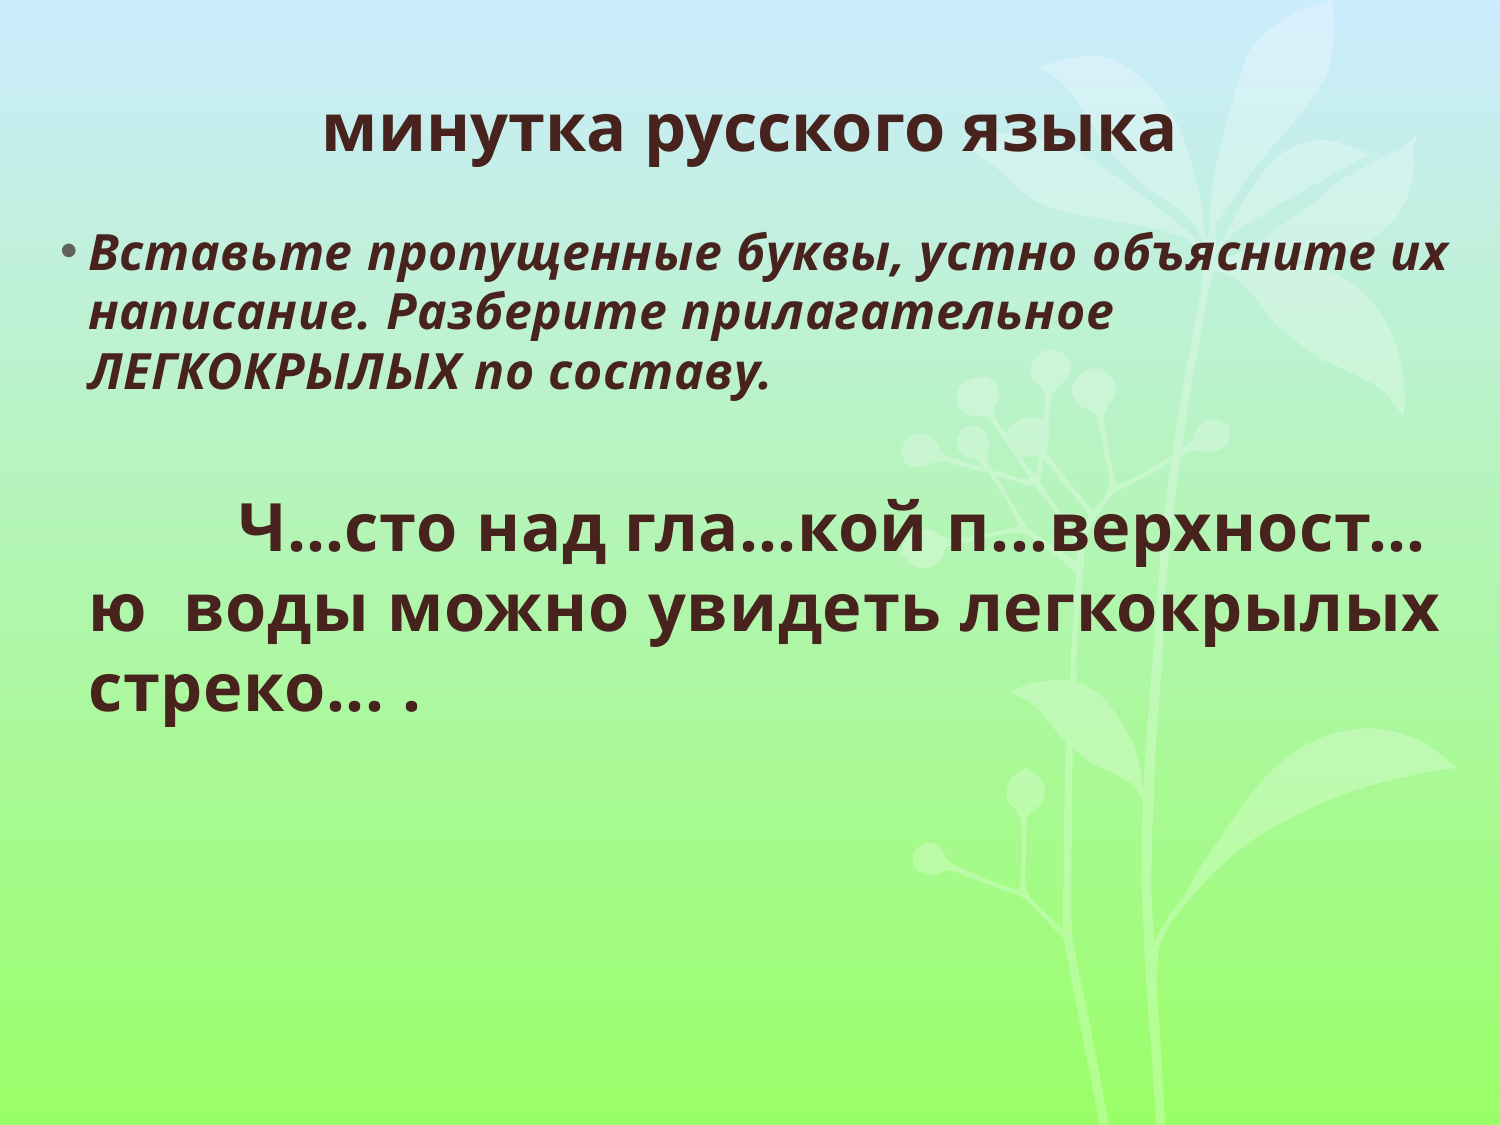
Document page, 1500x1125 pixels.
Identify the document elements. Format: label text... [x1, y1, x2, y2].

list Вставьте пропущенные буквы, устно объясните их написание. Разберите прилагательное ЛЕГКОКРЫЛЫХ по составу. Ч…сто над гла…кой п...верхност…ю воды можно увидеть легкокрылых стреко... . [45, 212, 1477, 1022]
title минутка русского языка [45, 66, 1455, 173]
